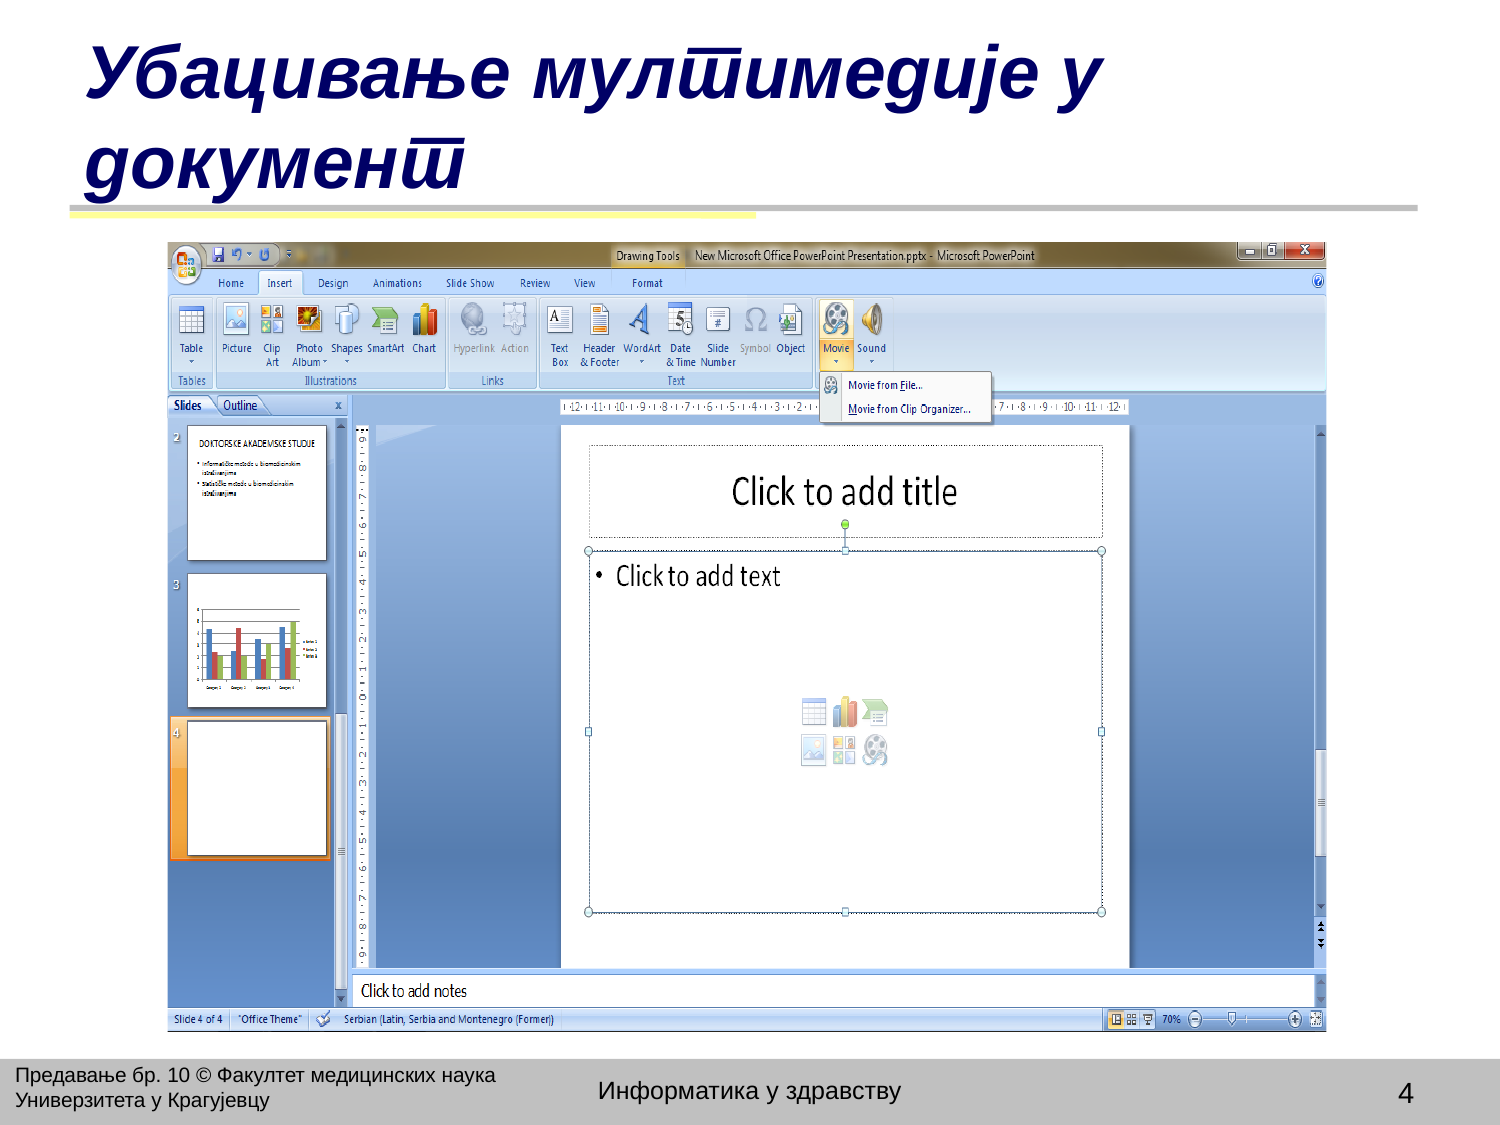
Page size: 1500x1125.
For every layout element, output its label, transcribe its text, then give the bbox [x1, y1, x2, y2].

picture [167, 241, 1327, 1033]
title Убацивање мултимедије у документ [69, 19, 1426, 163]
title Убацивање мултимедије у документ [69, 164, 1426, 208]
slide_number Предавање бр. 10 © Факултет медицинских наука Универзитета у Крагујевцу [0, 1053, 616, 1108]
footer Информатика у здравству [512, 1066, 988, 1125]
slide_number 4 [1079, 1066, 1430, 1125]
